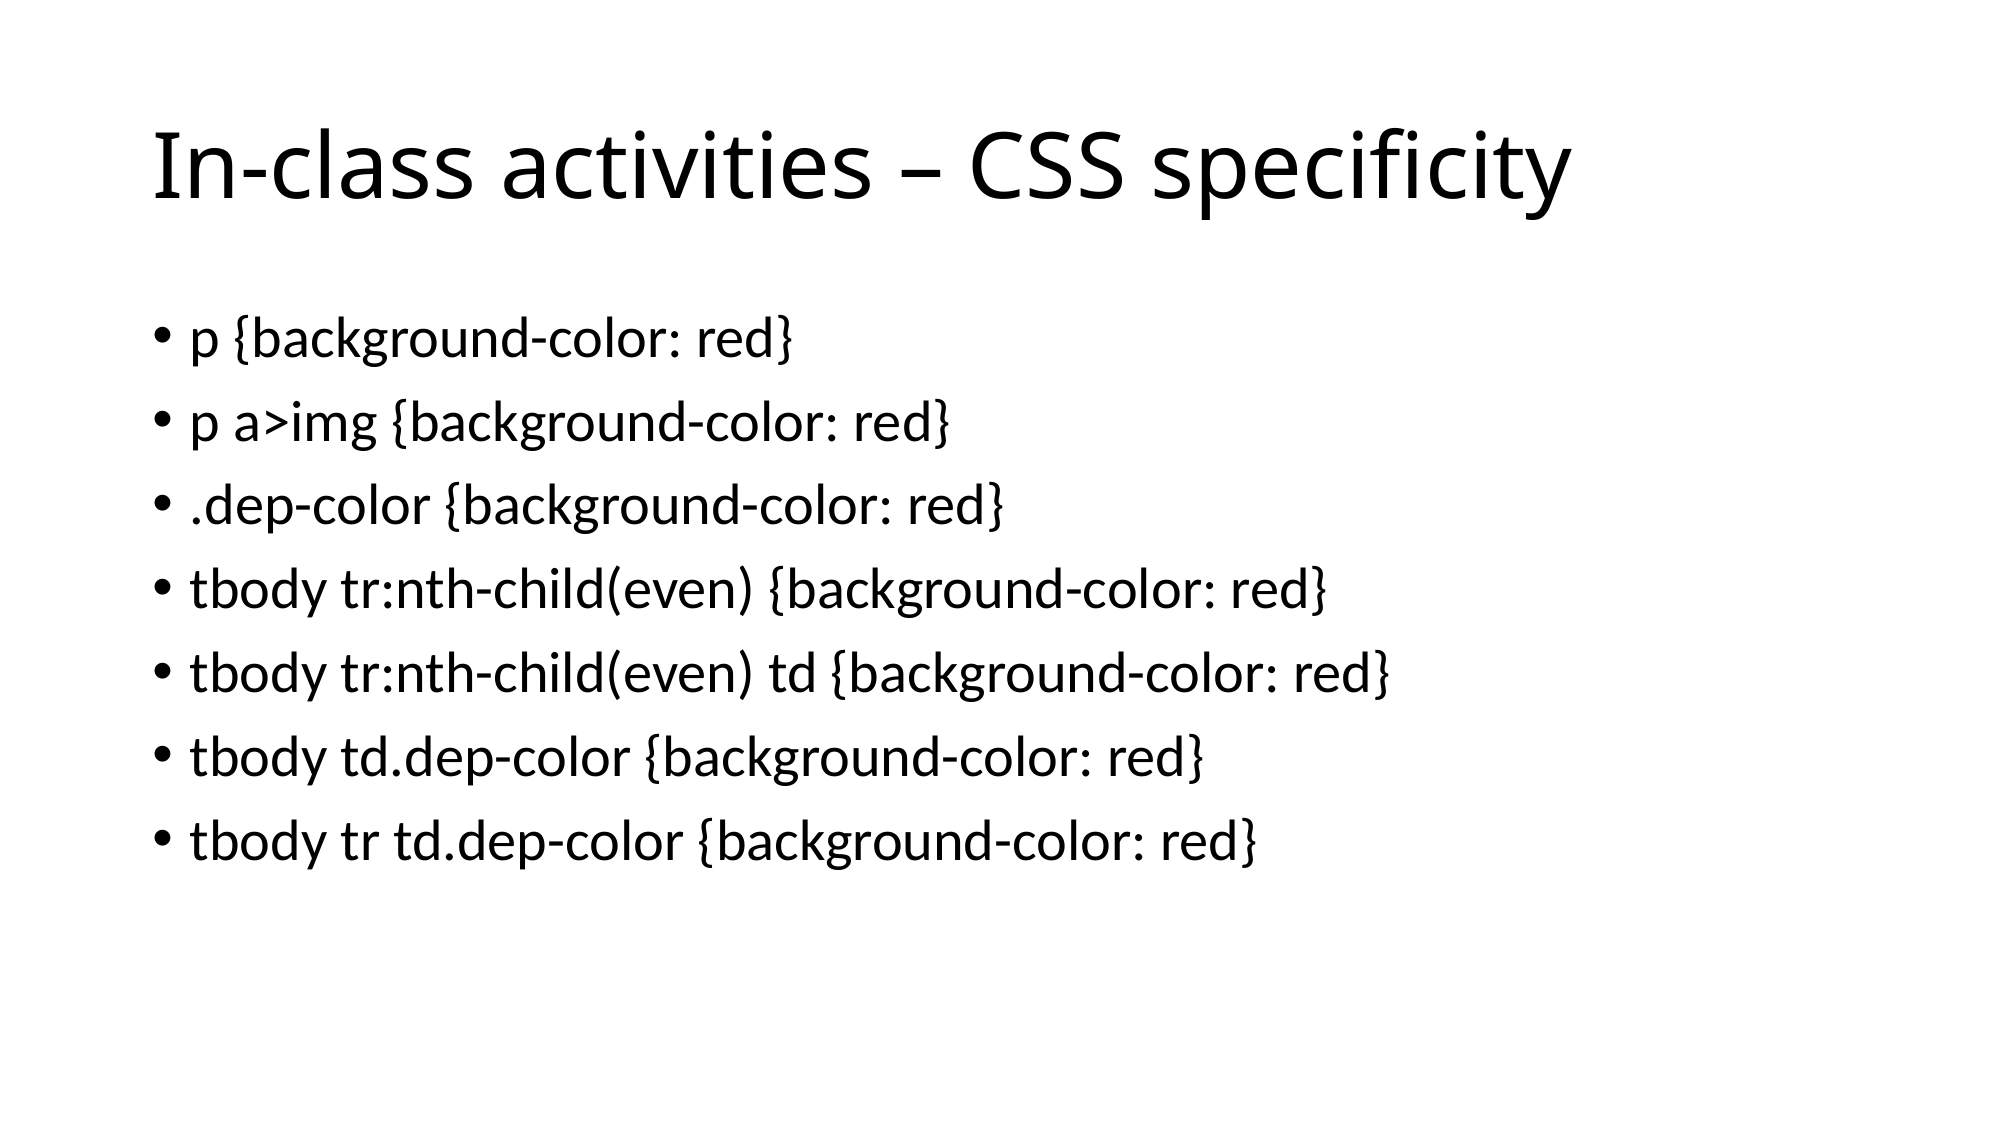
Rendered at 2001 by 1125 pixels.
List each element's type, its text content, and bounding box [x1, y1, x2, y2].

list p {background-color: red} p a>img {background-color: red} .dep-color {background-color: red} tbody tr:nth-child(even) {background-color: red} tbody tr:nth-child(even) td {background-color: red} tbody td.dep-color {background-color: red} tbody tr td.dep-color {background-color: red} [137, 299, 1863, 1014]
title In-class activities – CSS specificity [137, 59, 1863, 278]
